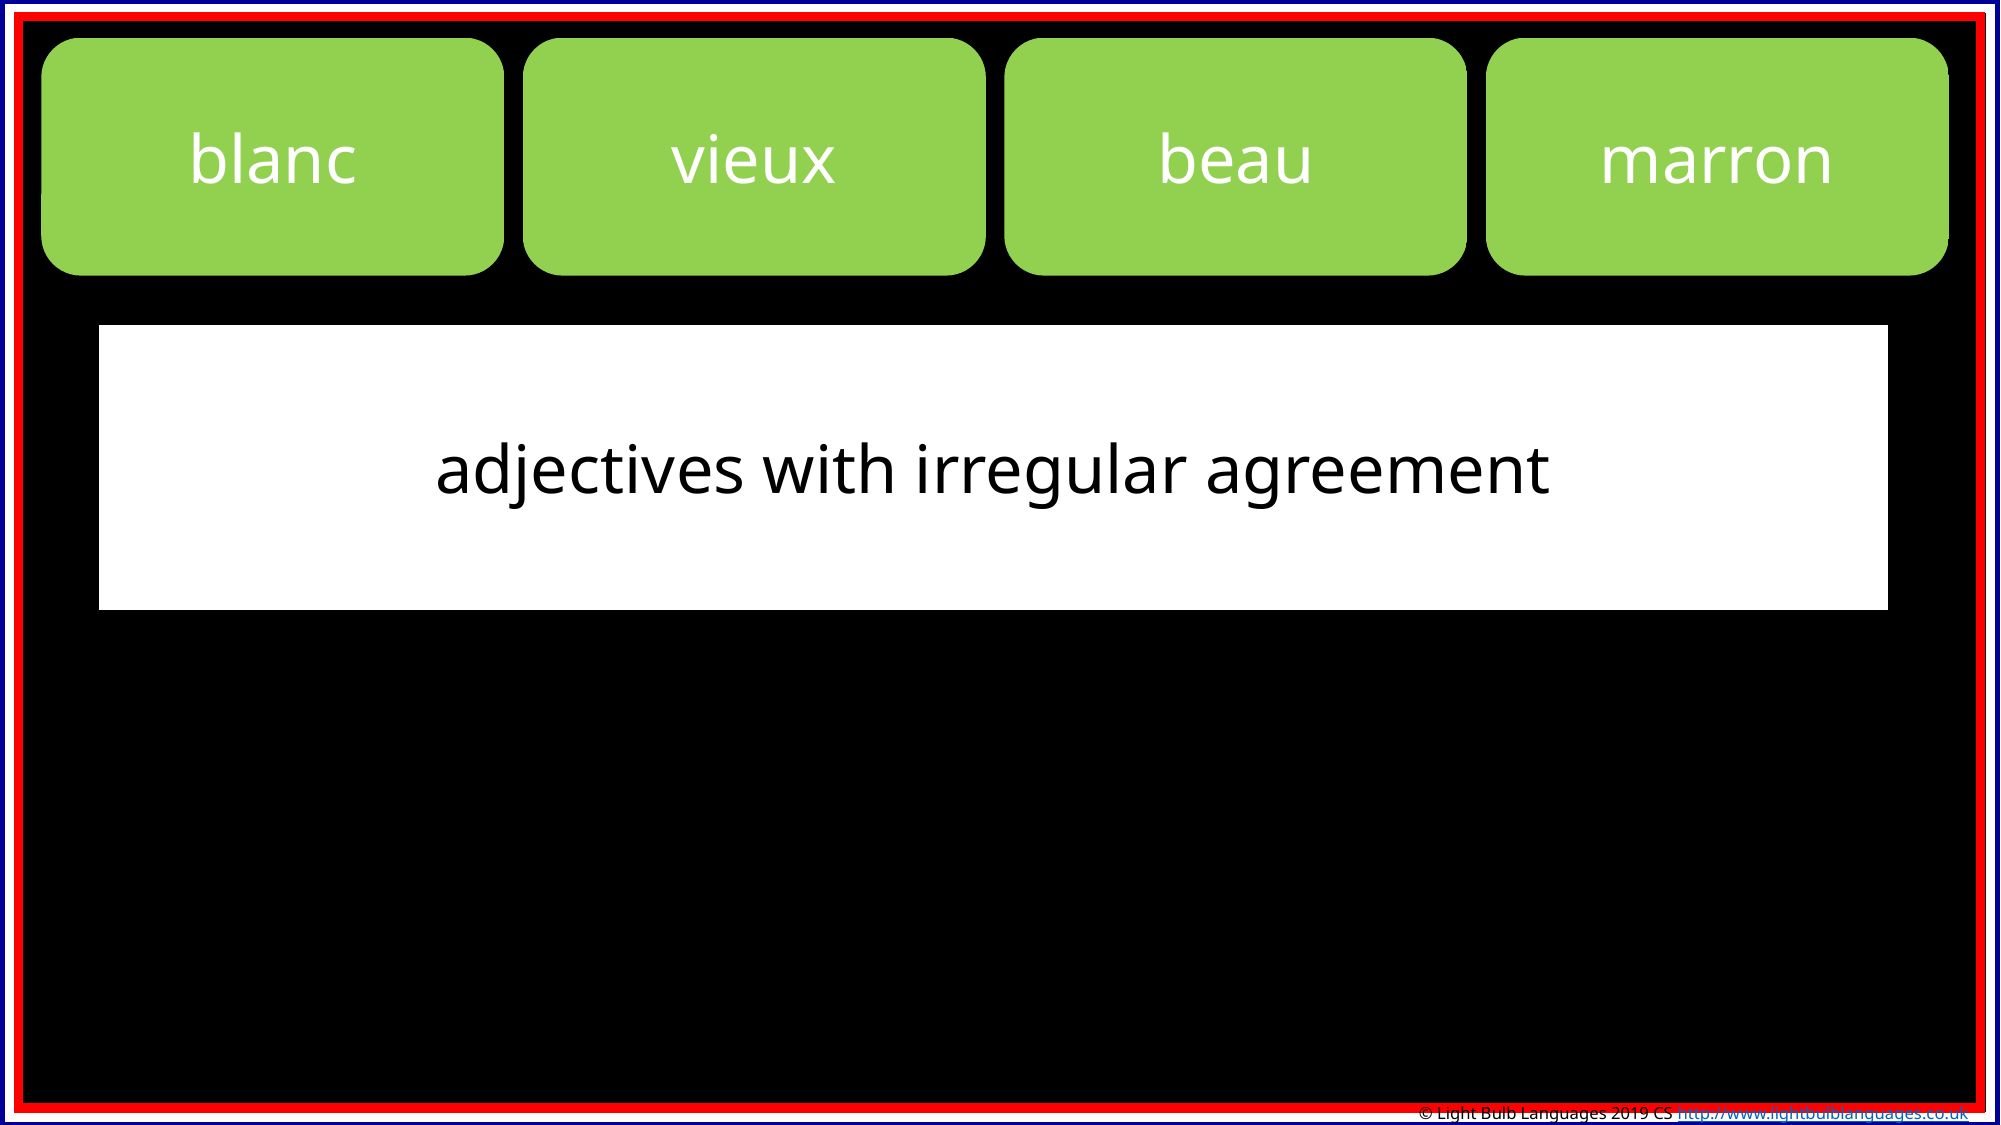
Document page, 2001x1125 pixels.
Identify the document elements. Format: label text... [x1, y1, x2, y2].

text_box vieux [521, 36, 987, 277]
text_box marron [1484, 36, 1950, 277]
text_box © Light Bulb Languages 2019 CS http://www.lightbulblanguages.co.uk [1404, 1095, 2000, 1125]
text_box adjectives with irregular agreement [99, 325, 1888, 610]
text_box [0, 0, 2000, 1125]
text_box beau [1003, 36, 1469, 277]
text_box [9, 8, 1992, 1118]
text_box [17, 15, 1982, 1109]
text_box blanc [40, 36, 506, 277]
